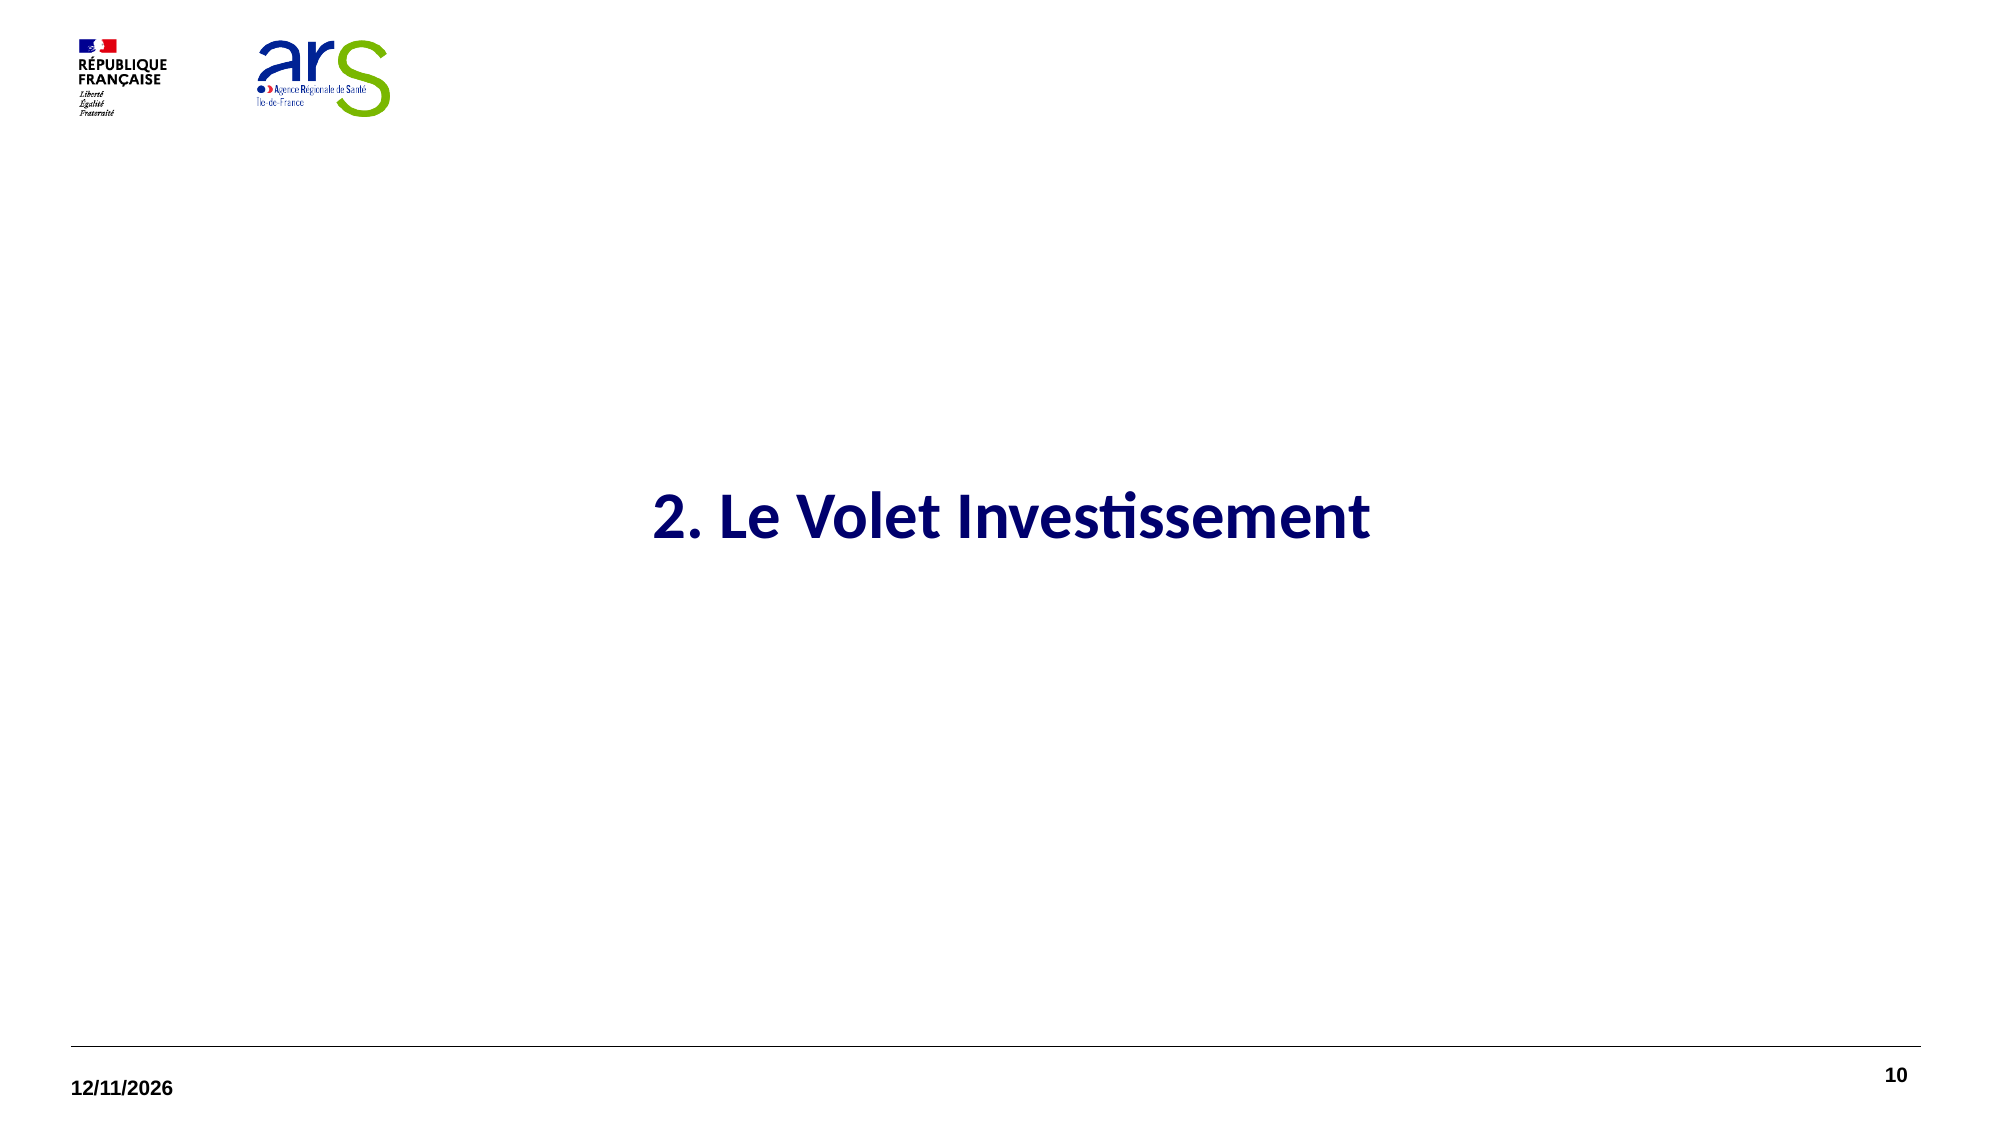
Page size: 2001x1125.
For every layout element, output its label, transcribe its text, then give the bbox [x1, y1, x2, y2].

text_box [102, 346, 1914, 1012]
picture [256, 40, 390, 117]
slide_number 10 [1612, 1034, 1908, 1114]
text_box 2. Le Volet Investissement [96, 260, 1908, 764]
picture [63, 23, 182, 142]
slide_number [70, 1049, 336, 1125]
